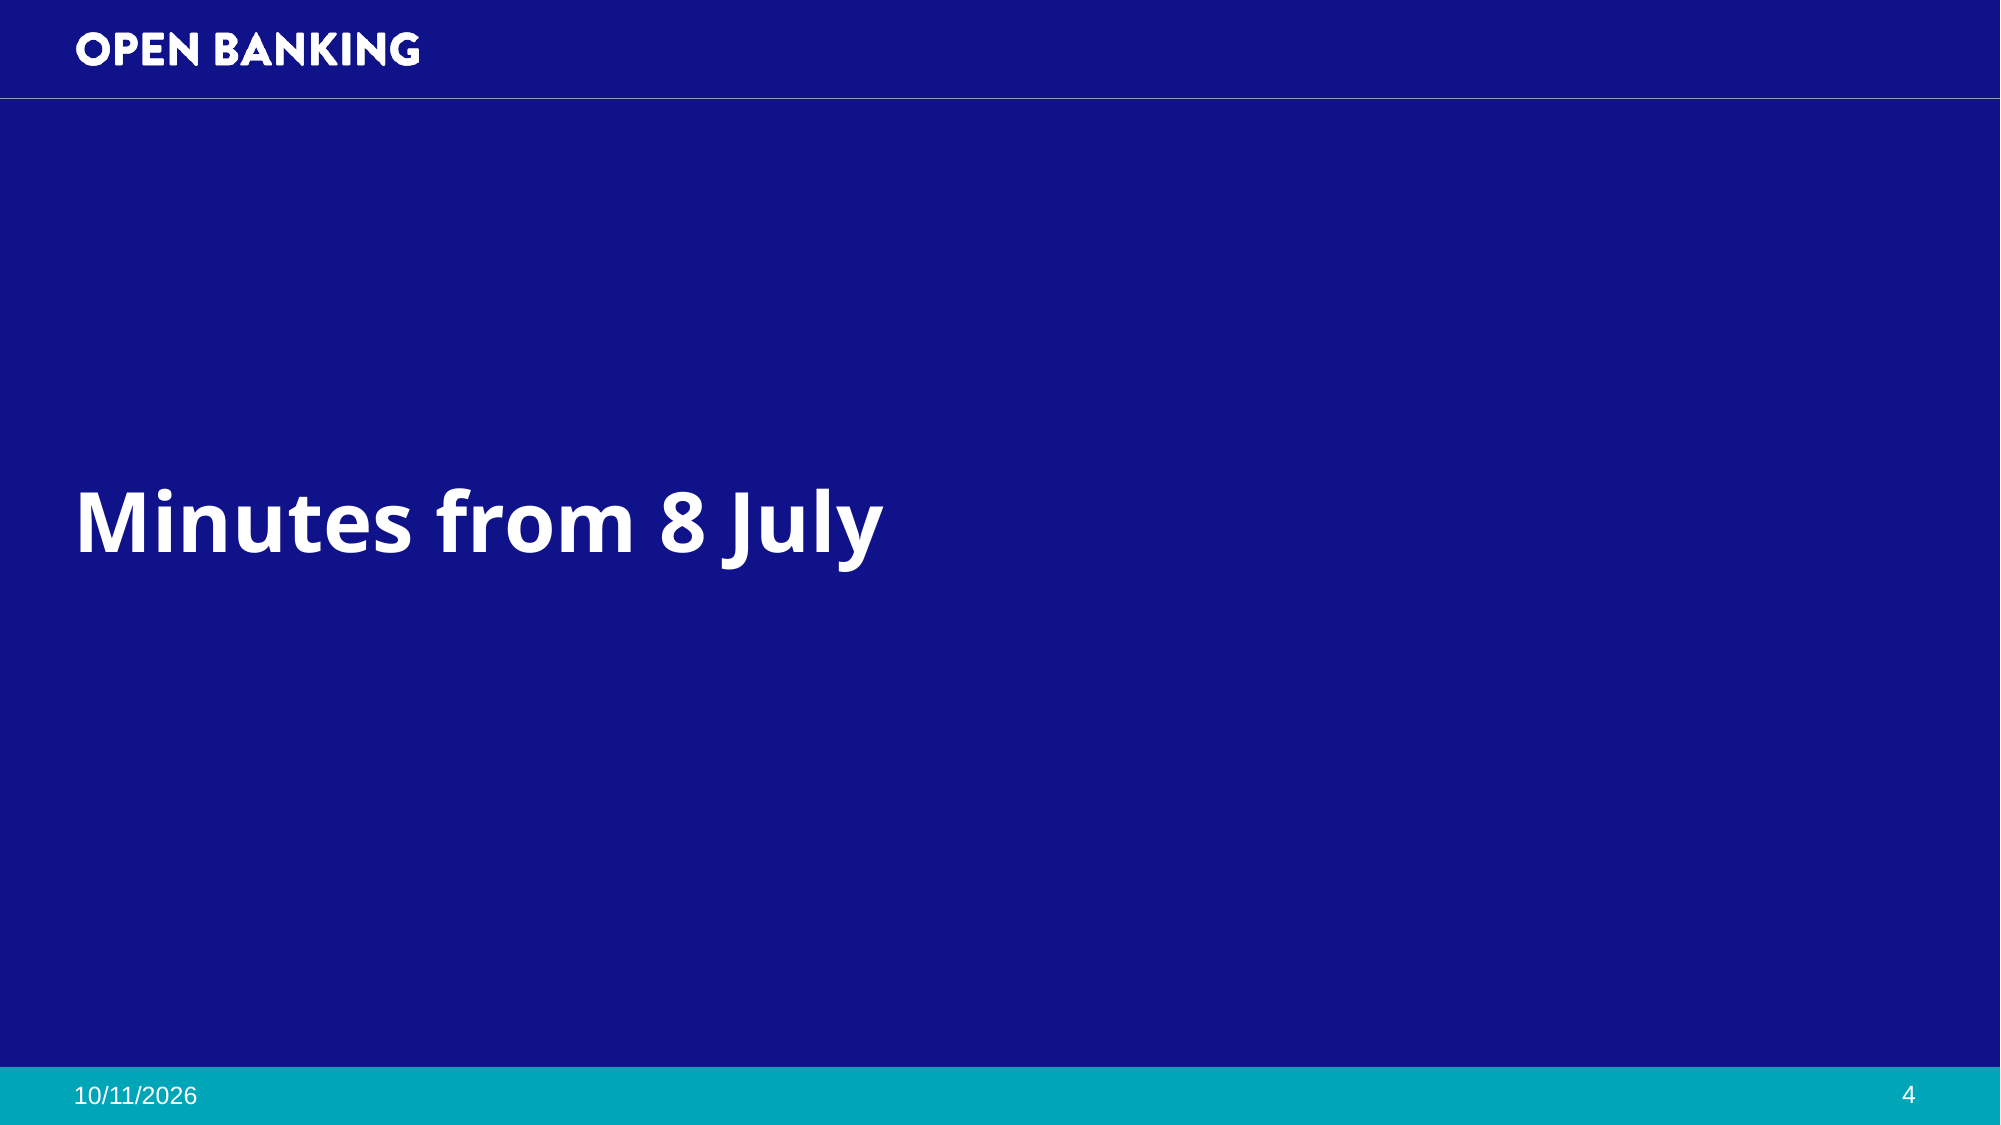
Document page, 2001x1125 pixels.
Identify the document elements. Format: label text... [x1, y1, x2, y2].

slide_number 4 [1412, 1064, 1932, 1124]
footer [662, 1064, 1338, 1124]
picture [43, 0, 452, 99]
title Minutes from 8 July [59, 105, 1750, 576]
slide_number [59, 1065, 509, 1125]
